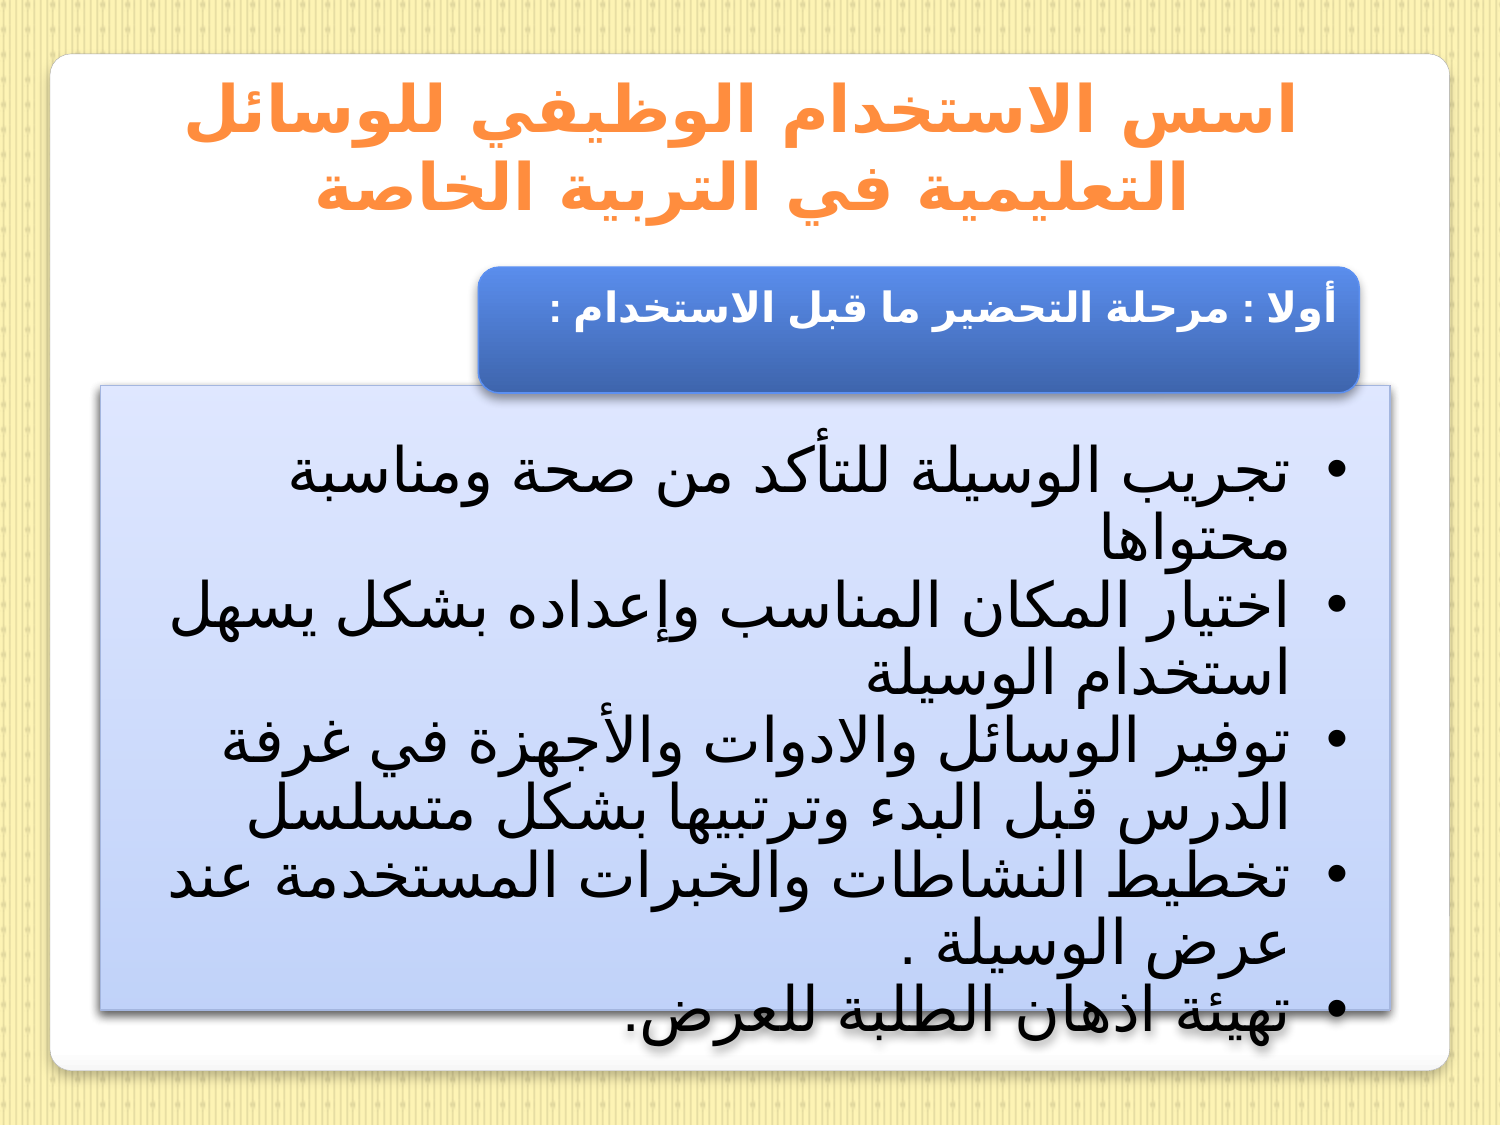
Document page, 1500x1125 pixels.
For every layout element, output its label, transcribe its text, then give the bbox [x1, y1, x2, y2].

title اسس الاستخدام الوظيفي للوسائل التعليمية في التربية الخاصة [70, 58, 1413, 232]
text_box أولا : مرحلة التحضير ما قبل الاستخدام : [477, 266, 1361, 383]
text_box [100, 385, 1391, 1011]
